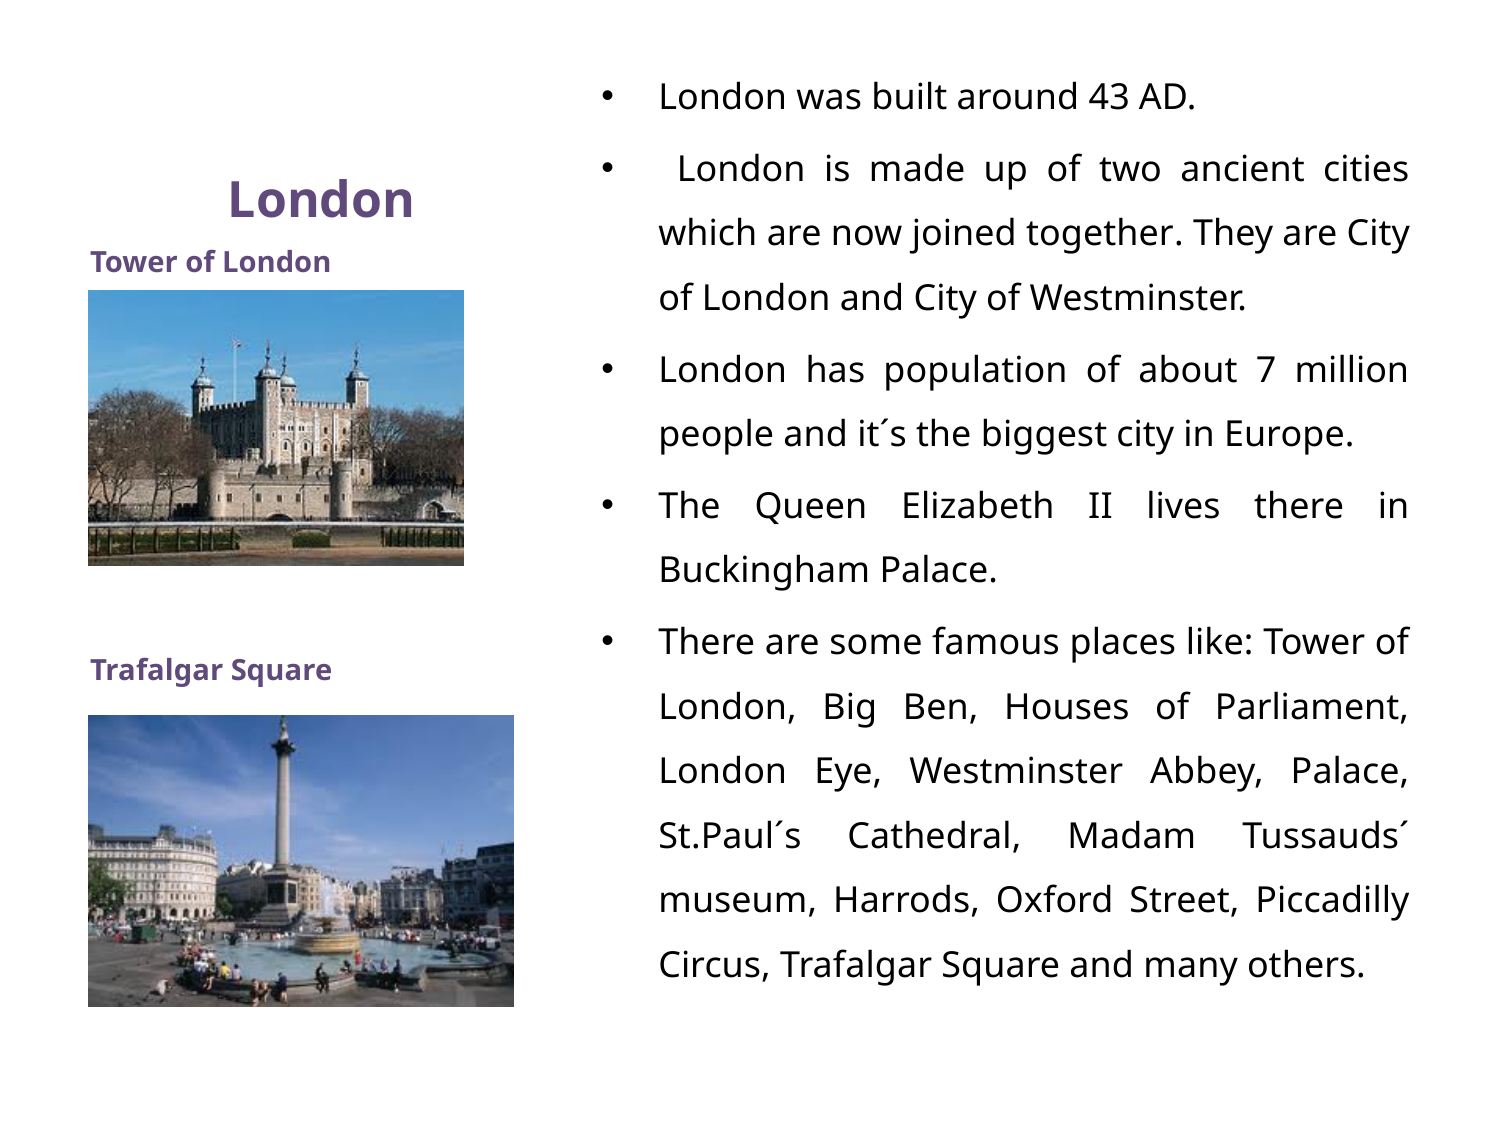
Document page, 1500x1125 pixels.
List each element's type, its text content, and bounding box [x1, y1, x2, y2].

list London was built around 43 AD. London is made up of two ancient cities which are now joined together. They are City of London and City of Westminster. London has population of about 7 million people and it´s the biggest city in Europe. The Queen Elizabeth II lives there in Buckingham Palace. There are some famous places like: Tower of London, Big Ben, Houses of Parliament, London Eye, Westminster Abbey, Palace, St.Paul´s Cathedral, Madam Tussauds´ museum, Harrods, Oxford Street, Piccadilly Circus, Trafalgar Square and many others. [586, 44, 1425, 1005]
title London [75, 44, 569, 235]
picture [88, 715, 514, 1007]
picture [88, 290, 464, 567]
list Tower of London Trafalgar Square [75, 235, 569, 1005]
